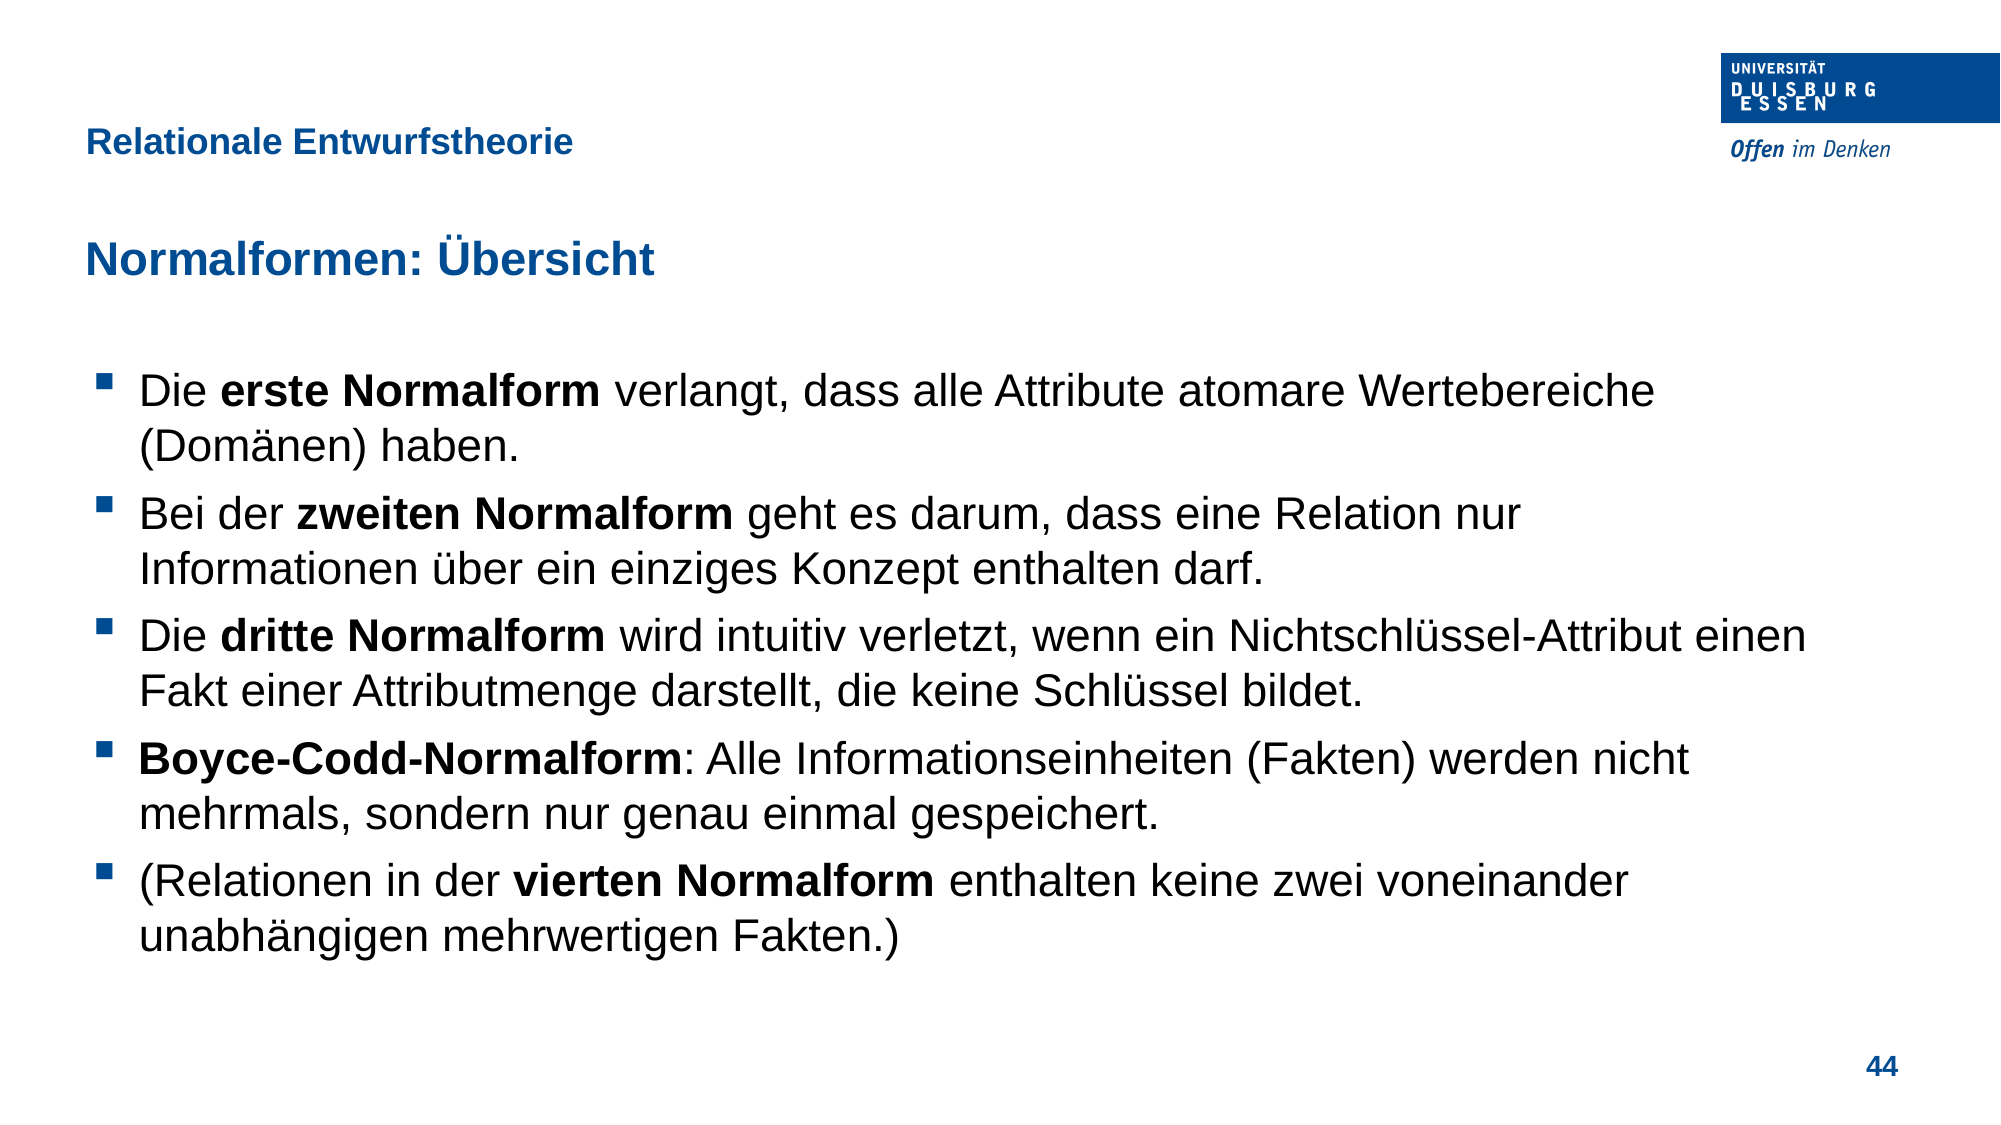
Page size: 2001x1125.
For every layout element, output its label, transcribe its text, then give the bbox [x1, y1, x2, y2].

picture [1721, 53, 2000, 162]
list Die erste Normalform verlangt, dass alle Attribute atomare Wertebereiche (Domänen) haben. Bei der zweiten Normalform geht es darum, dass eine Relation nur Informationen über ein einziges Konzept enthalten darf. Die dritte Normalform wird intuitiv verletzt, wenn ein Nichtschlüssel-Attribut einen Fakt einer Attributmenge darstellt, die keine Schlüssel bildet. Boyce-Codd-Normalform: Alle Informationseinheiten (Fakten) werden nicht mehrmals, sondern nur genau einmal gespeichert. (Relationen in der vierten Normalform enthalten keine zwei voneinander unabhängigen mehrwertigen Fakten.) [85, 353, 1825, 1040]
slide_number 44 [1677, 1039, 1914, 1081]
list Normalformen: Übersicht [85, 227, 1825, 294]
list Relationale Entwurfstheorie [85, 122, 1694, 163]
